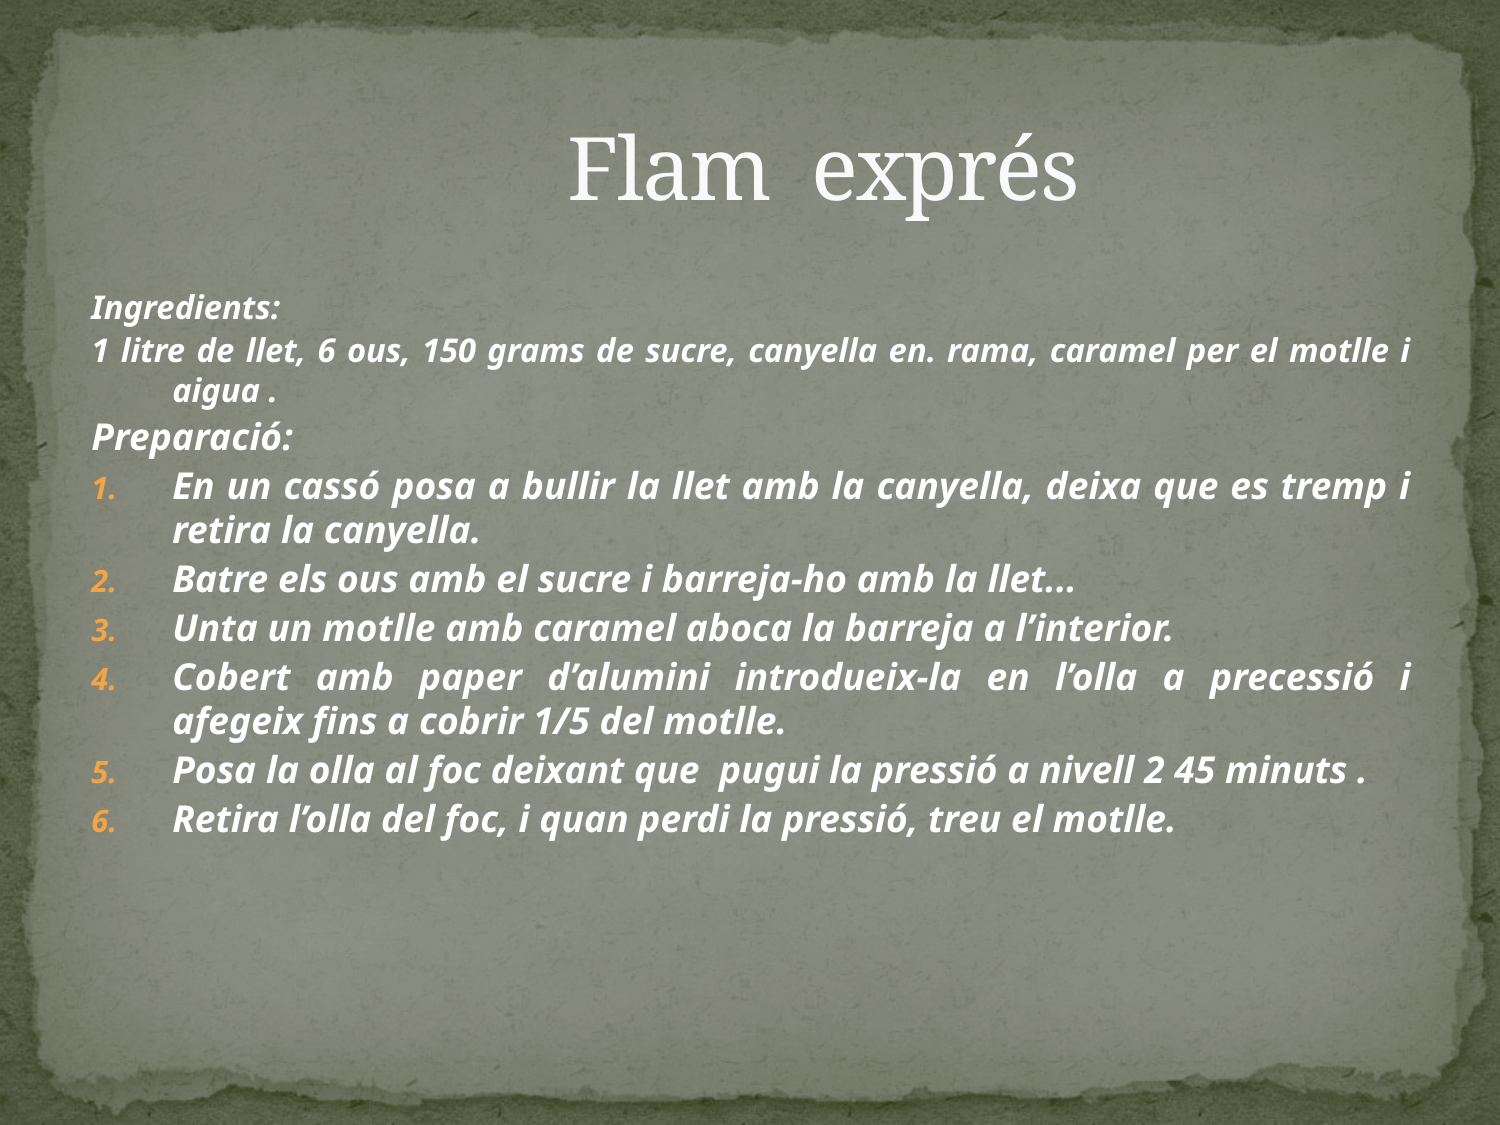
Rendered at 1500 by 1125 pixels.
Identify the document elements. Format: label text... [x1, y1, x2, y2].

title Flam exprés [74, 24, 1425, 225]
list Ingredients: 1 litre de llet, 6 ous, 150 grams de sucre, canyella en. rama, caramel per el motlle i aigua . Preparació: En un cassó posa a bullir la llet amb la canyella, deixa que es tremp i retira la canyella. Batre els ous amb el sucre i barreja-ho amb la llet... Unta un motlle amb caramel aboca la barreja a l’interior. Cobert amb paper d’alumini introdueix-la en l’olla a precessió i afegeix fins a cobrir 1/5 del motlle. Posa la olla al foc deixant que pugui la pressió a nivell 2 45 minuts . Retira l’olla del foc, i quan perdi la pressió, treu el motlle. [76, 278, 1427, 1031]
